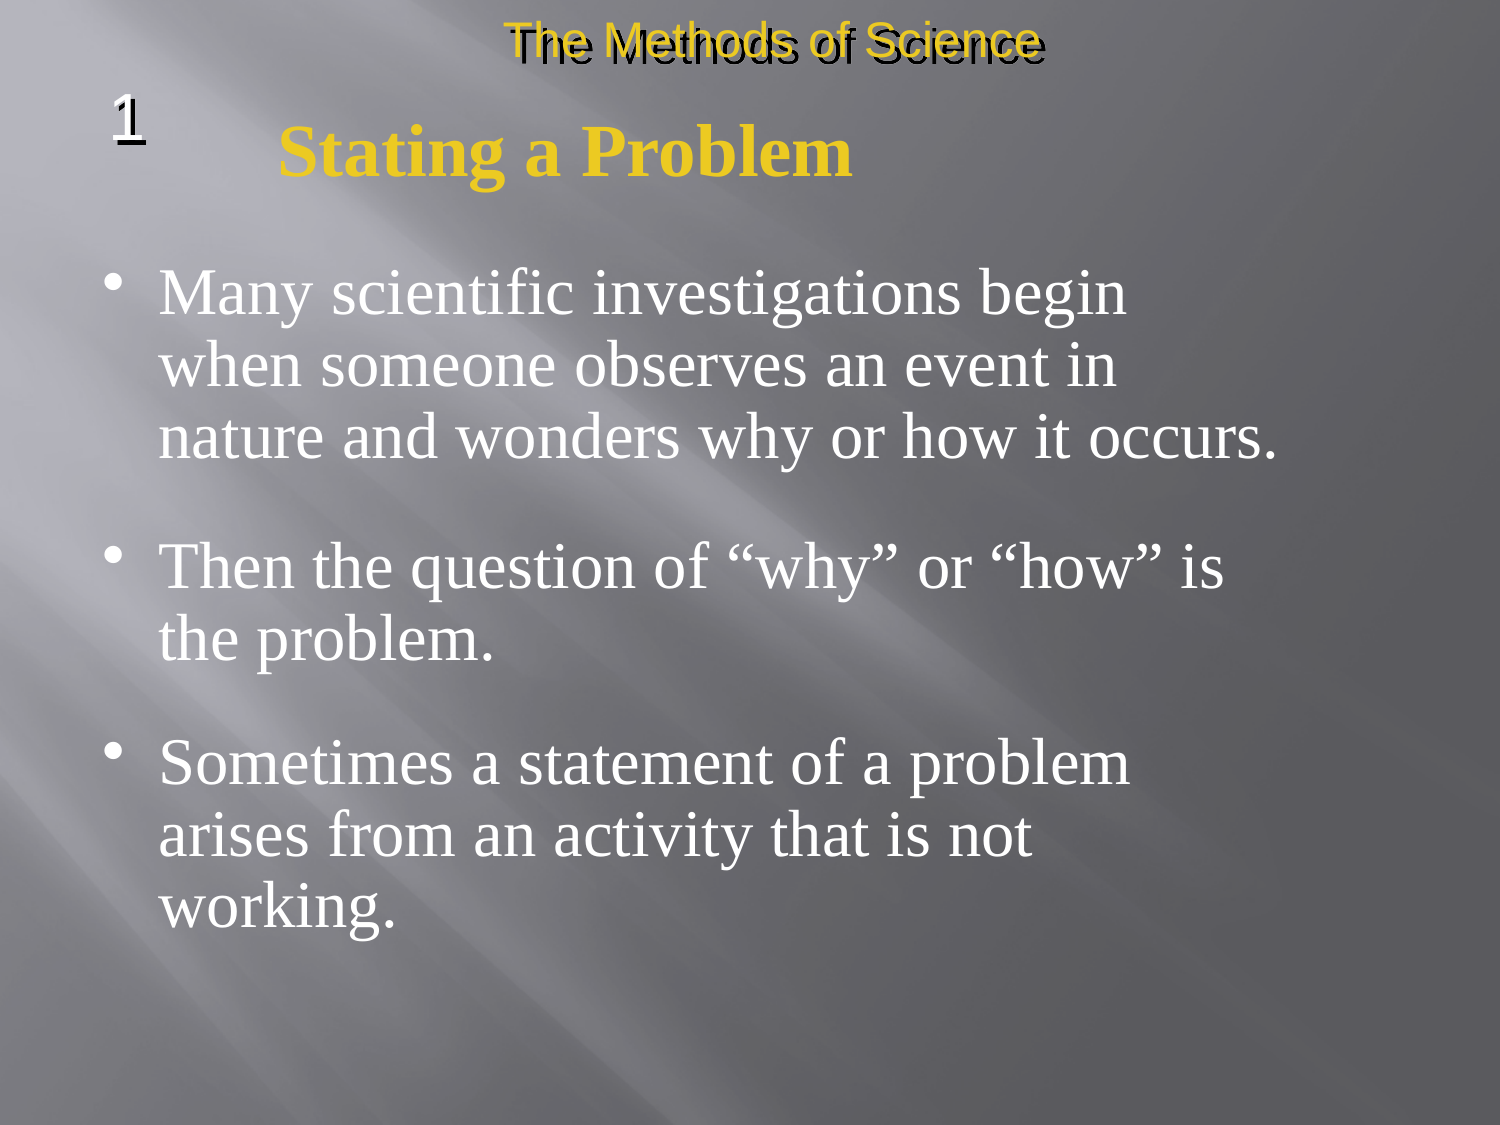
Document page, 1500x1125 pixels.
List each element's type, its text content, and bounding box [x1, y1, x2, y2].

text_box Sometimes a statement of a problem arises from an activity that is not working. [87, 719, 1300, 950]
text_box 1 [93, 66, 161, 162]
text_box Stating a Problem [262, 103, 889, 200]
text_box Then the question of “why” or “how” is the problem. [87, 523, 1300, 682]
text_box Many scientific investigations begin when someone observes an event in nature and wonders why or how it occurs. [87, 249, 1300, 481]
text_box The Methods of Science [487, 0, 1057, 75]
